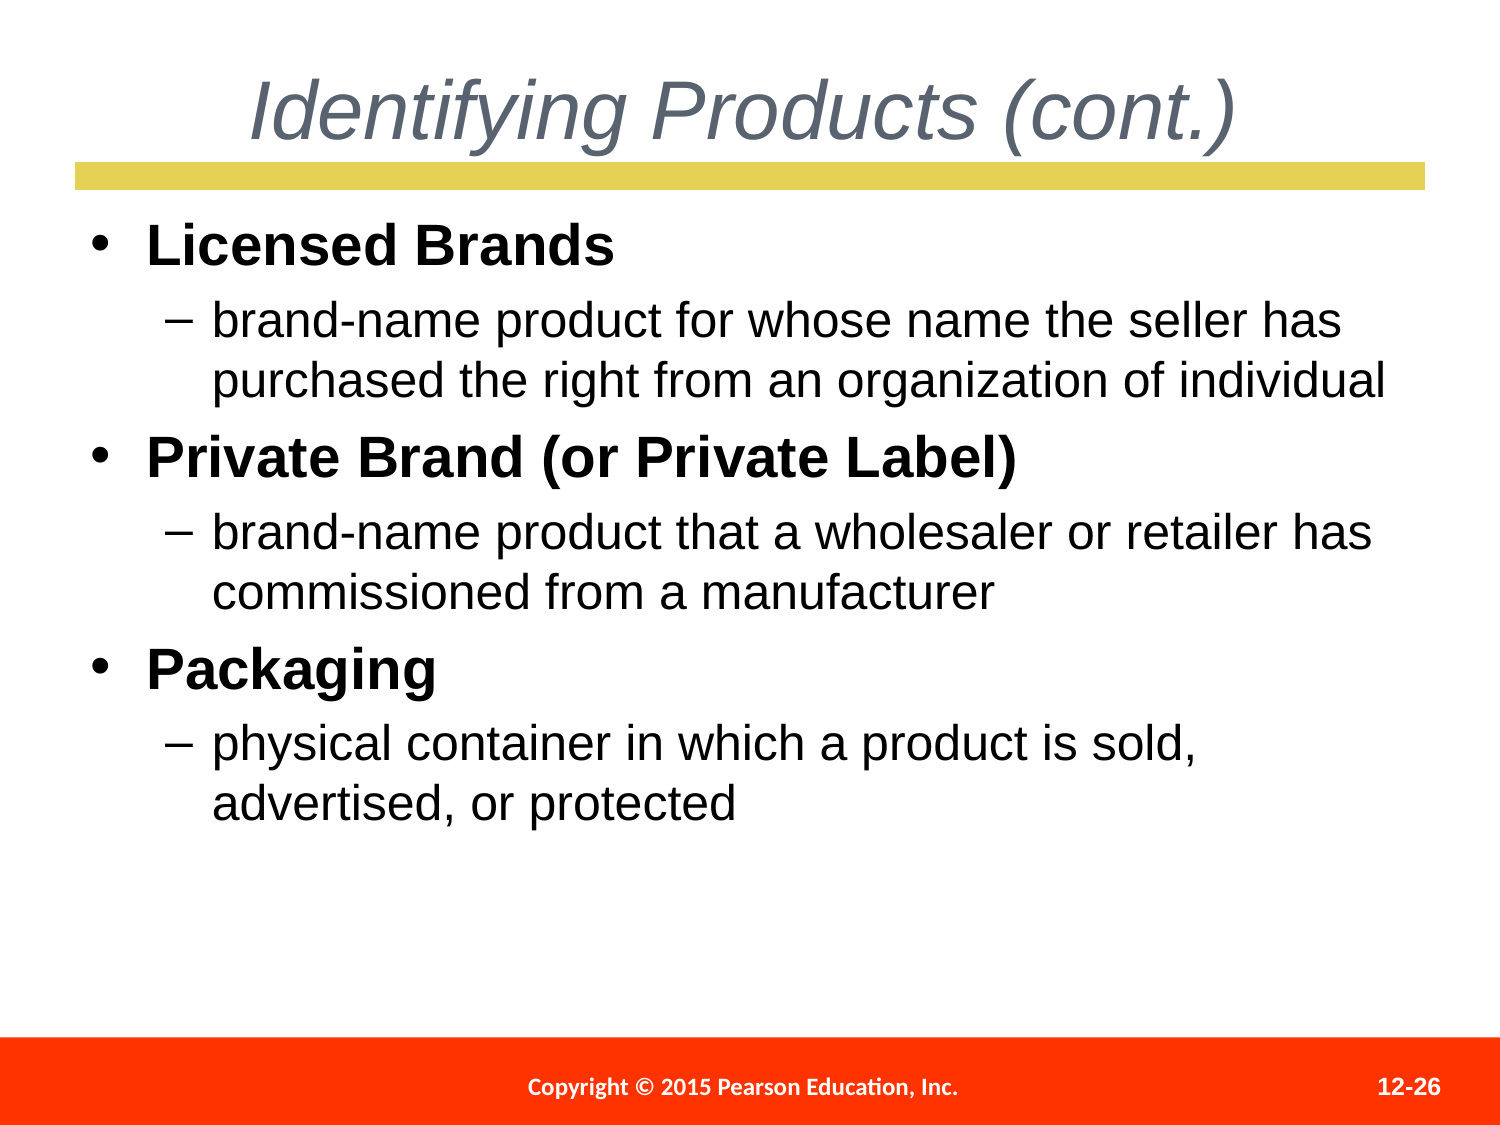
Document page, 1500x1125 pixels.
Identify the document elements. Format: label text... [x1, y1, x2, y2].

list Licensed Brands brand-name product for whose name the seller has purchased the right from an organization of individual Private Brand (or Private Label) brand-name product that a wholesaler or retailer has commissioned from a manufacturer Packaging physical container in which a product is sold, advertised, or protected [74, 200, 1426, 1006]
text_box Identifying Products (cont.) [50, 12, 1438, 200]
